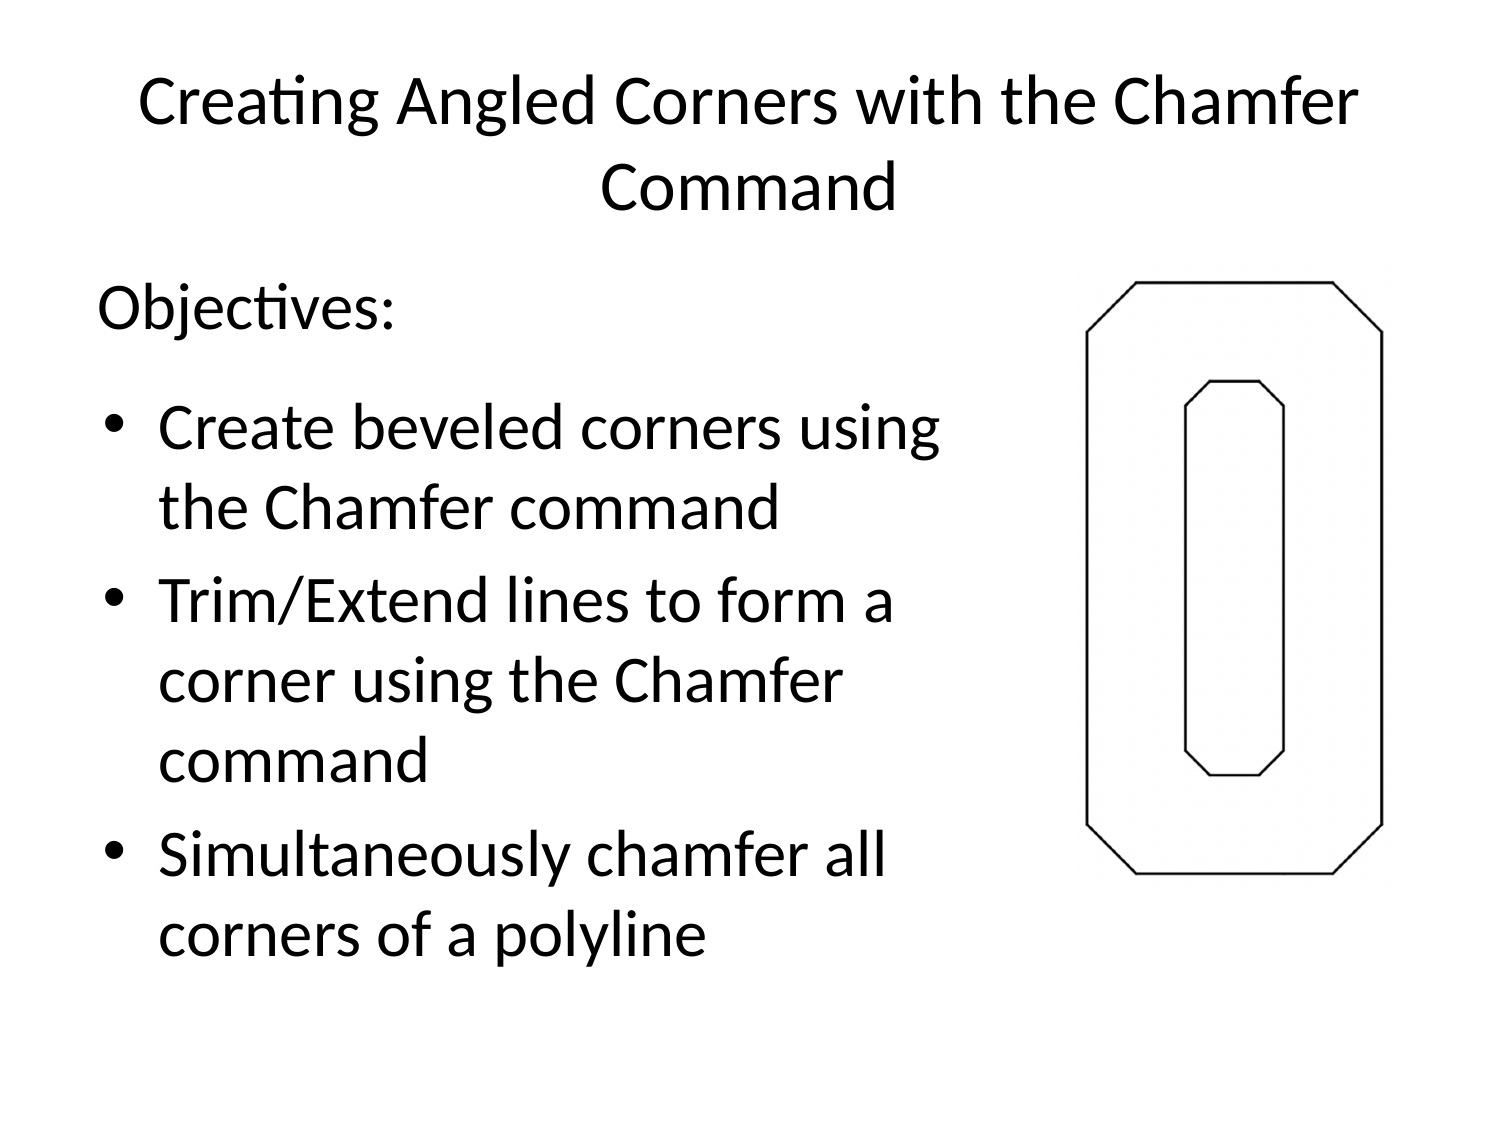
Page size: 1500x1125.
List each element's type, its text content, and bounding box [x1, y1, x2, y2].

list Create beveled corners using the Chamfer command Trim/Extend lines to form a corner using the Chamfer command Simultaneously chamfer all corners of a polyline [87, 375, 1035, 1075]
picture [921, 263, 1500, 892]
title Creating Angled Corners with the Chamfer Command [75, 45, 1425, 233]
text_box Objectives: [37, 237, 413, 350]
